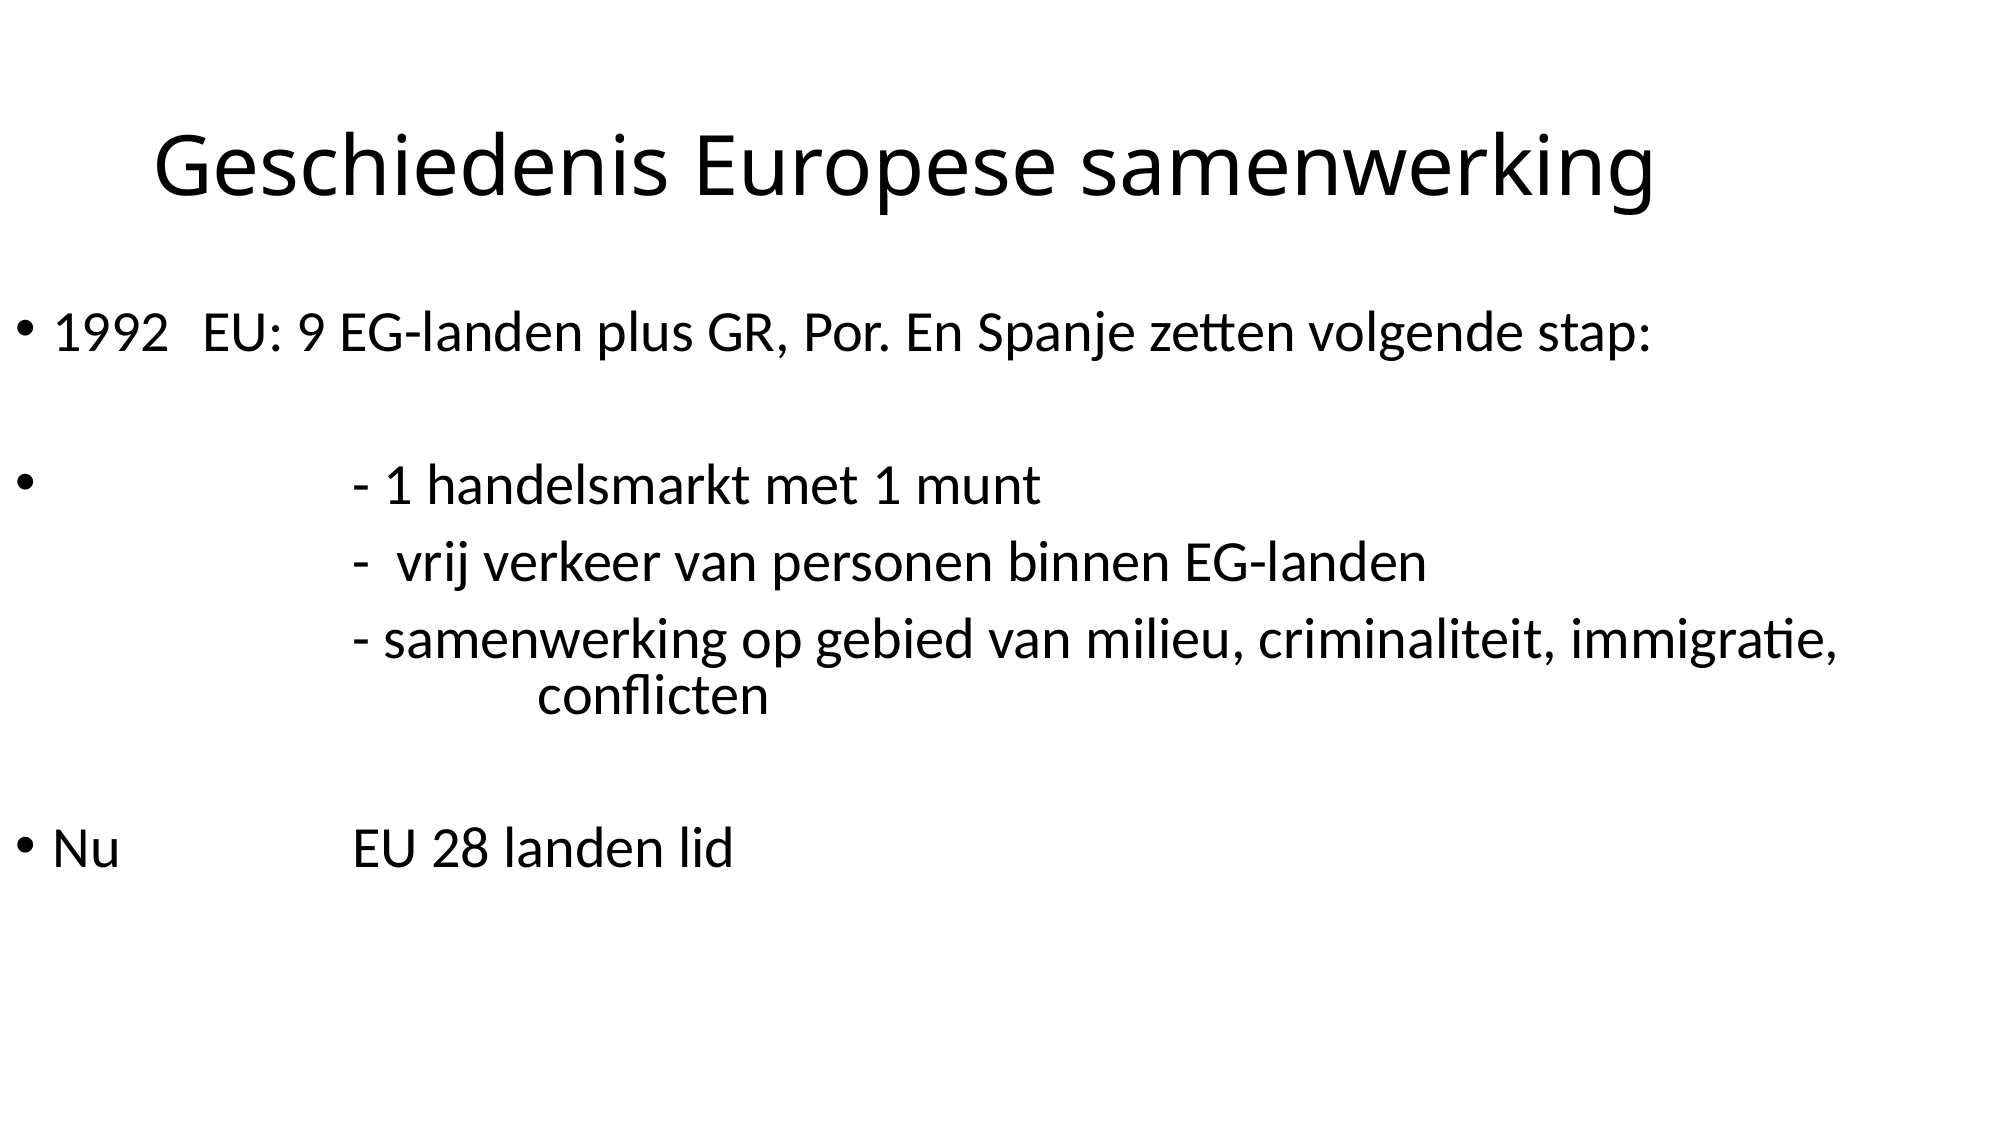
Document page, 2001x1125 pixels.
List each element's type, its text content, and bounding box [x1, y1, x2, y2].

list 1992 EU: 9 EG-landen plus GR, Por. En Spanje zetten volgende stap: - 1 handelsmarkt met 1 munt - vrij verkeer van personen binnen EG-landen - samenwerking op gebied van milieu, criminaliteit, immigratie, conflicten Nu EU 28 landen lid [0, 299, 2000, 1014]
title Geschiedenis Europese samenwerking [137, 59, 1863, 278]
